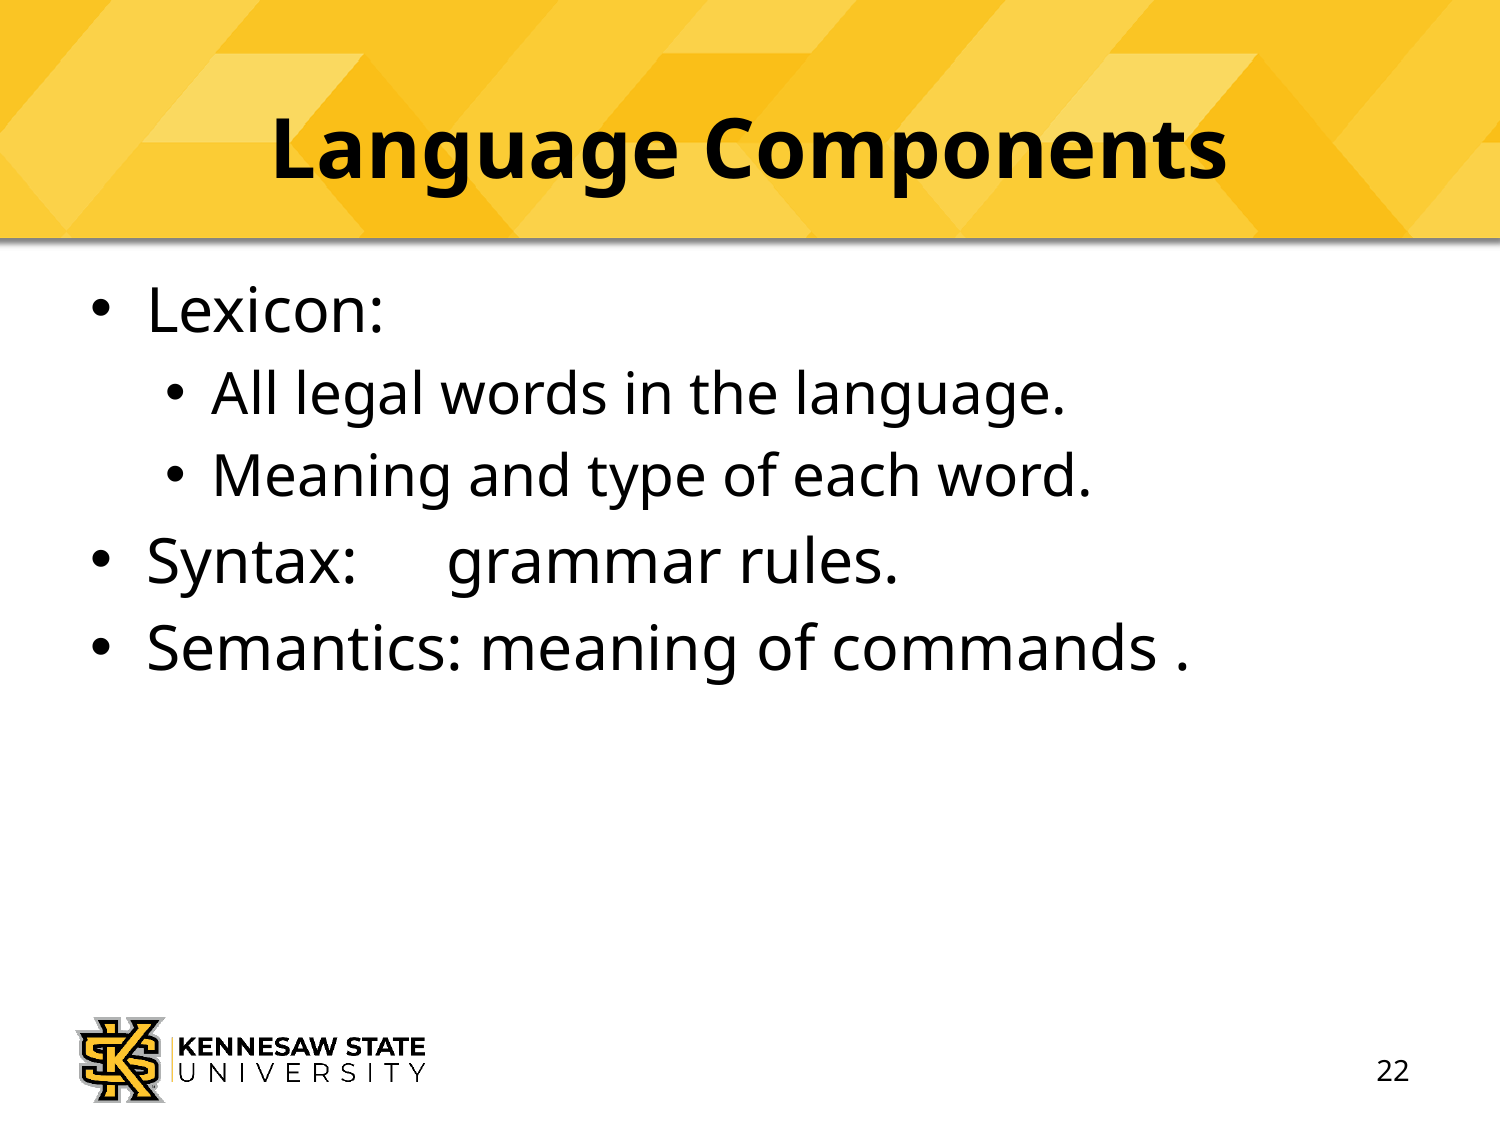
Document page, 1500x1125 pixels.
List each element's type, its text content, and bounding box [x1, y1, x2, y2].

picture [0, 0, 1500, 251]
title Language Components [75, 87, 1425, 233]
slide_number 22 [1074, 1042, 1425, 1103]
picture [75, 1017, 425, 1103]
list Lexicon: All legal words in the language. Meaning and type of each word. Syntax: grammar rules. Semantics: meaning of commands . [75, 262, 1425, 1005]
